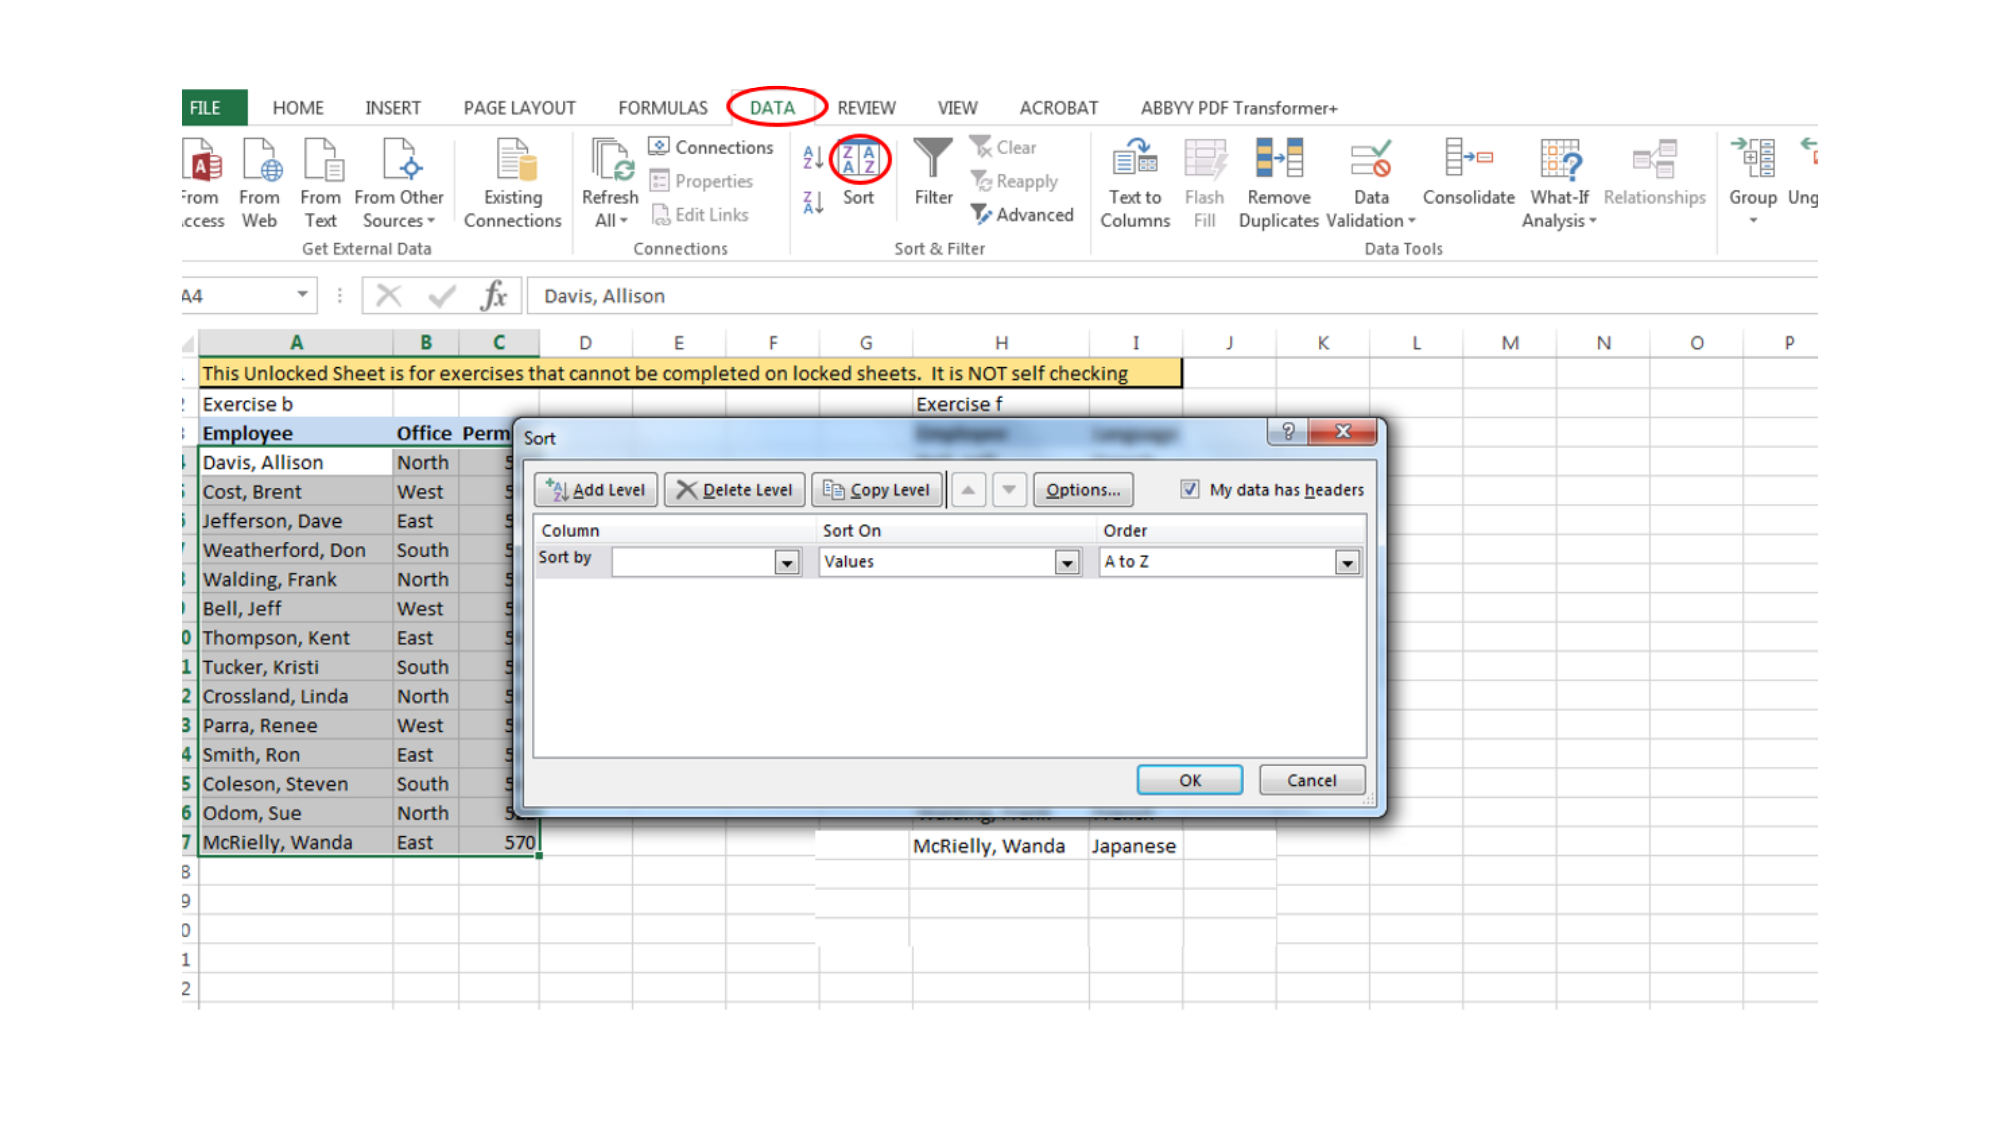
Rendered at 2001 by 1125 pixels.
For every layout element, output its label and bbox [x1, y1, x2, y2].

list [182, 88, 1818, 1014]
